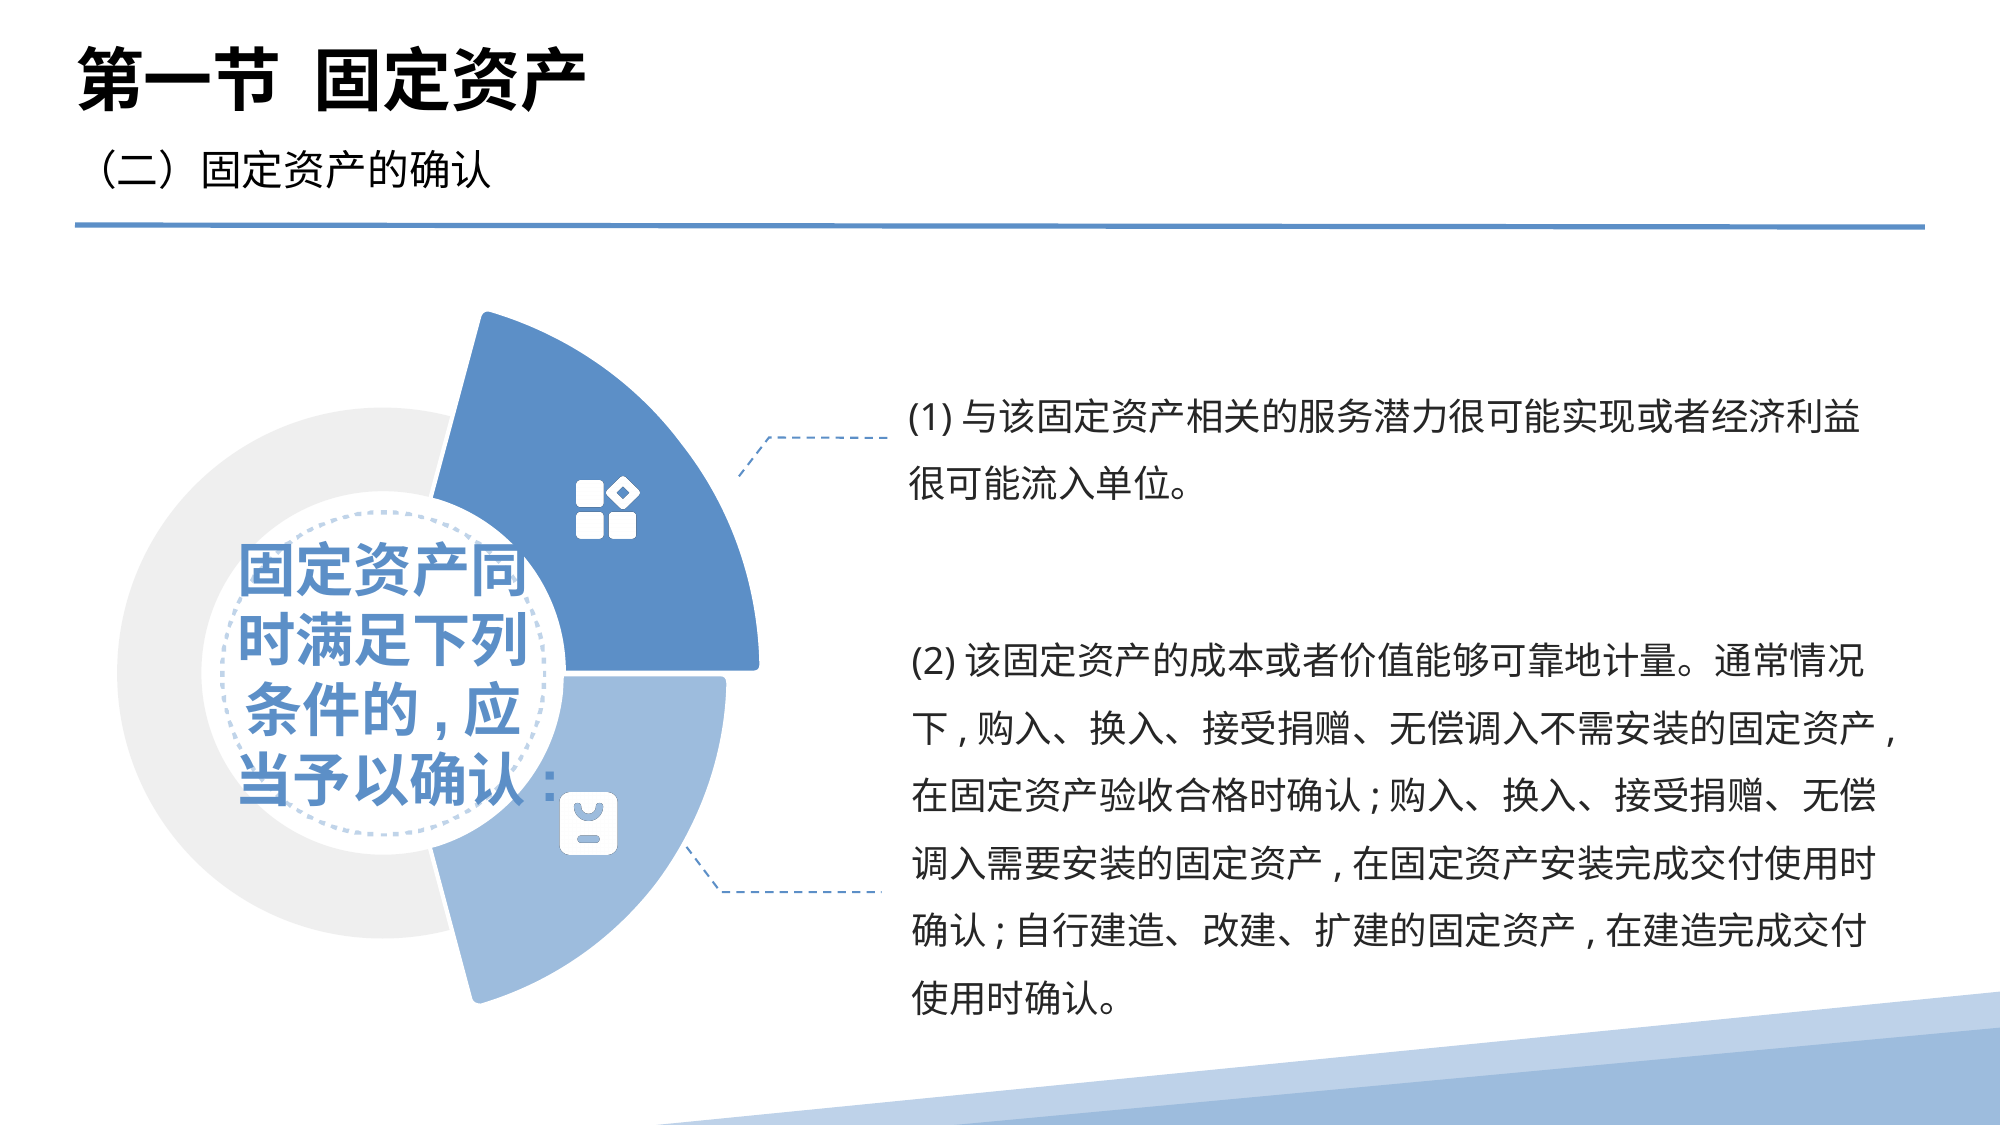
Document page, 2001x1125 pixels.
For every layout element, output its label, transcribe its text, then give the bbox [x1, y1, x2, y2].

picture [556, 792, 620, 855]
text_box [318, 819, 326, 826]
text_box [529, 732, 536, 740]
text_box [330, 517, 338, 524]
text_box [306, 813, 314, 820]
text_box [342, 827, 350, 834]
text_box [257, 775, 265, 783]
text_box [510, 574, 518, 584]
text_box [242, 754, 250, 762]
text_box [74, 224, 1925, 228]
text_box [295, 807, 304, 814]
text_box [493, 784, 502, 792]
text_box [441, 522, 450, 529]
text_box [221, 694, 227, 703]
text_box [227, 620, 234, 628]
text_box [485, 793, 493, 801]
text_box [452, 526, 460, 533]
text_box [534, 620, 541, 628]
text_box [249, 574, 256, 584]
text_box (2)该固定资产的成本或者价值能够可靠地计量。通常情况下,购入、换入、接受捐赠、无偿调入不需安装的固定资产,在固定资产验收合格时确认;购入、换入、接受捐赠、无偿调入需要安装的固定资产,在固定资产安装完成交付使用时确认;自行建造、改建、扩建的固定资产,在建造完成交付使用时确认。 [911, 574, 1883, 991]
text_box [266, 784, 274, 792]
text_box [738, 436, 894, 477]
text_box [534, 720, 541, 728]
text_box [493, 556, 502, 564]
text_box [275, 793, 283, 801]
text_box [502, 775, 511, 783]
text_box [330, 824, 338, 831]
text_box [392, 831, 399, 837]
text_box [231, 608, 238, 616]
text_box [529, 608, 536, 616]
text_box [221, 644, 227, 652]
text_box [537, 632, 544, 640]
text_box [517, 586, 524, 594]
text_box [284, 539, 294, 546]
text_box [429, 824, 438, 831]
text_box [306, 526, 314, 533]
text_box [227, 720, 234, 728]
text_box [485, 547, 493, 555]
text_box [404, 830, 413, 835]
text_box (1)与该固定资产相关的服务潜力很可能实现或者经济利益很可能流入单位。 [908, 263, 1883, 613]
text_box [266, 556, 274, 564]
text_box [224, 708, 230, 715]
text_box 第一节 固定资产 [75, 24, 1925, 124]
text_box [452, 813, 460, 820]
text_box [117, 407, 451, 939]
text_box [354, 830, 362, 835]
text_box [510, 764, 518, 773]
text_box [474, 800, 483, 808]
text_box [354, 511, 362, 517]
text_box [428, 673, 730, 1007]
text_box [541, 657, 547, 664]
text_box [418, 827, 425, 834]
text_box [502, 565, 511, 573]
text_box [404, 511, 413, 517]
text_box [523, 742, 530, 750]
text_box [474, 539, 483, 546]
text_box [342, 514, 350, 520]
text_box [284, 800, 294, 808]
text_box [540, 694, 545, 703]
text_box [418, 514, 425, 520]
text_box （二）固定资产的确认 [75, 124, 1925, 200]
text_box [428, 308, 763, 674]
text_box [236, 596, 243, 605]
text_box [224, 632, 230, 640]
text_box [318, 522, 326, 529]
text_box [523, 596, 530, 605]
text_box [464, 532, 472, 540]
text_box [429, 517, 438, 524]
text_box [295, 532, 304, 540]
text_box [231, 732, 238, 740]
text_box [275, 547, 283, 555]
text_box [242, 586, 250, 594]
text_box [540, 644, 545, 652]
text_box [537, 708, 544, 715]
picture [576, 476, 640, 540]
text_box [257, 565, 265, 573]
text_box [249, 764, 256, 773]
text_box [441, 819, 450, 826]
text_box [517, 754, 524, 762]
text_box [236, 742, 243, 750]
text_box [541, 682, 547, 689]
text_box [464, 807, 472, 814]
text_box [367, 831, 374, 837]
text_box [685, 838, 882, 894]
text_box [656, 991, 2000, 1125]
